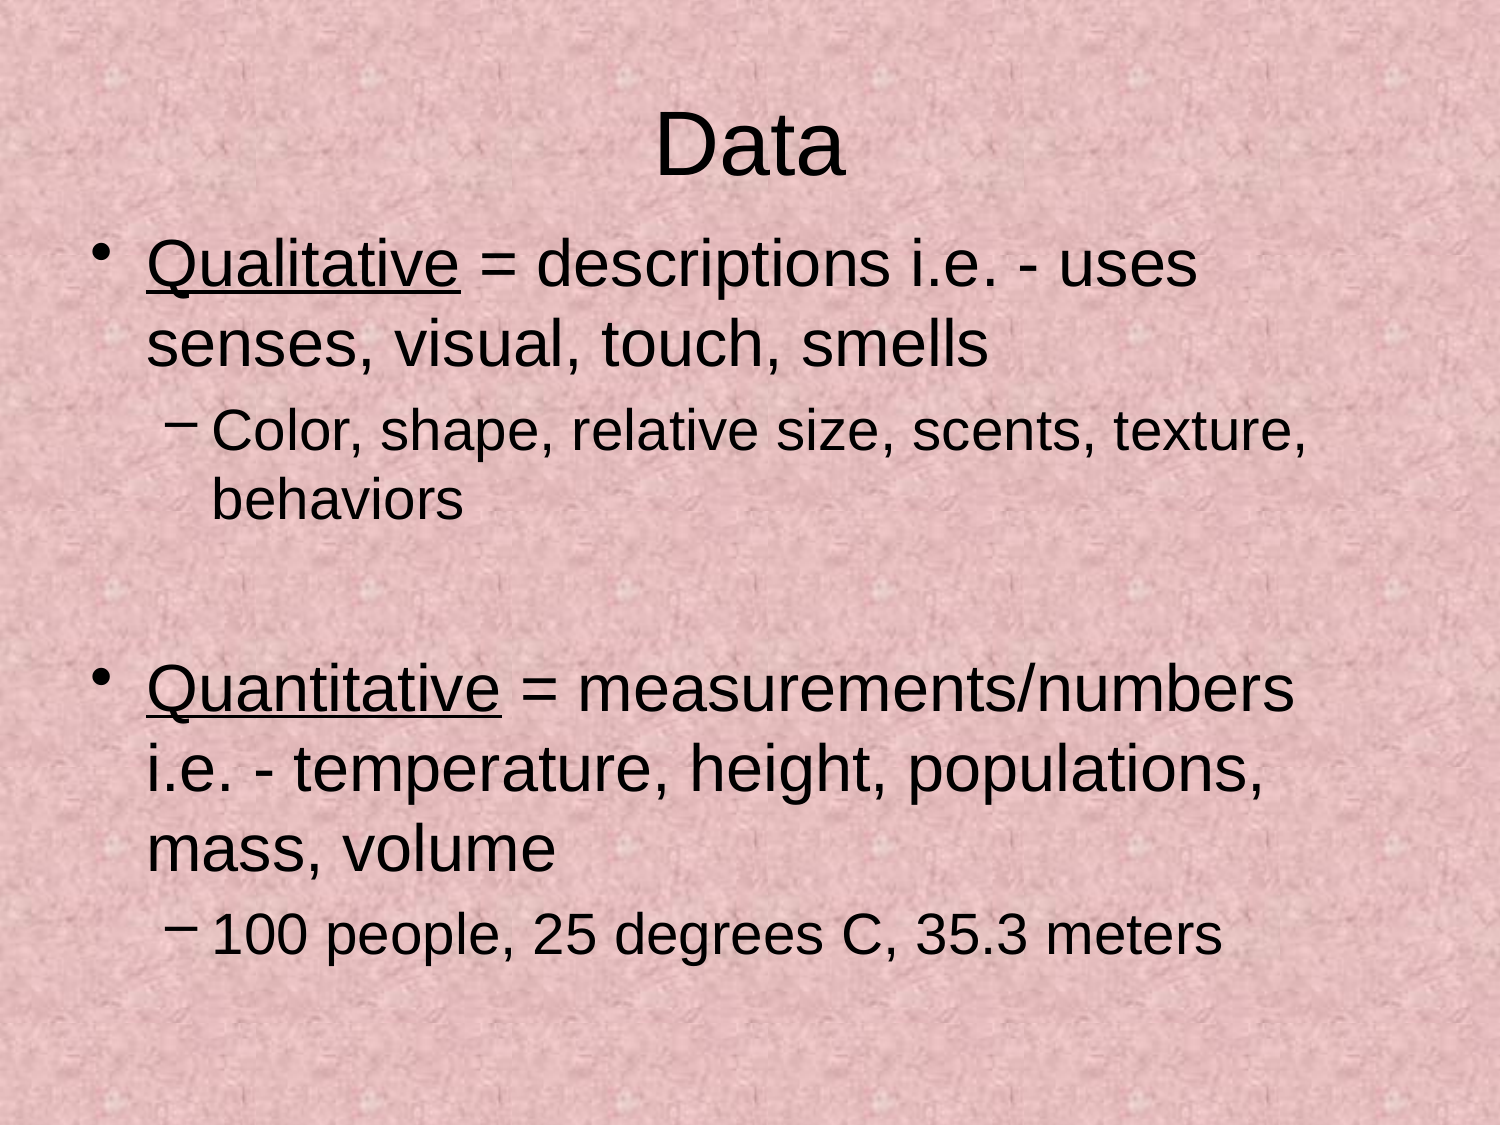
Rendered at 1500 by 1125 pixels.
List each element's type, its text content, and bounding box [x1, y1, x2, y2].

list Qualitative = descriptions i.e. - uses senses, visual, touch, smells Color, shape, relative size, scents, texture, behaviors Quantitative = measurements/numbers i.e. - temperature, height, populations, mass, volume 100 people, 25 degrees C, 35.3 meters [74, 212, 1426, 1006]
picture [0, 0, 1500, 1125]
title Data [74, 44, 1426, 212]
